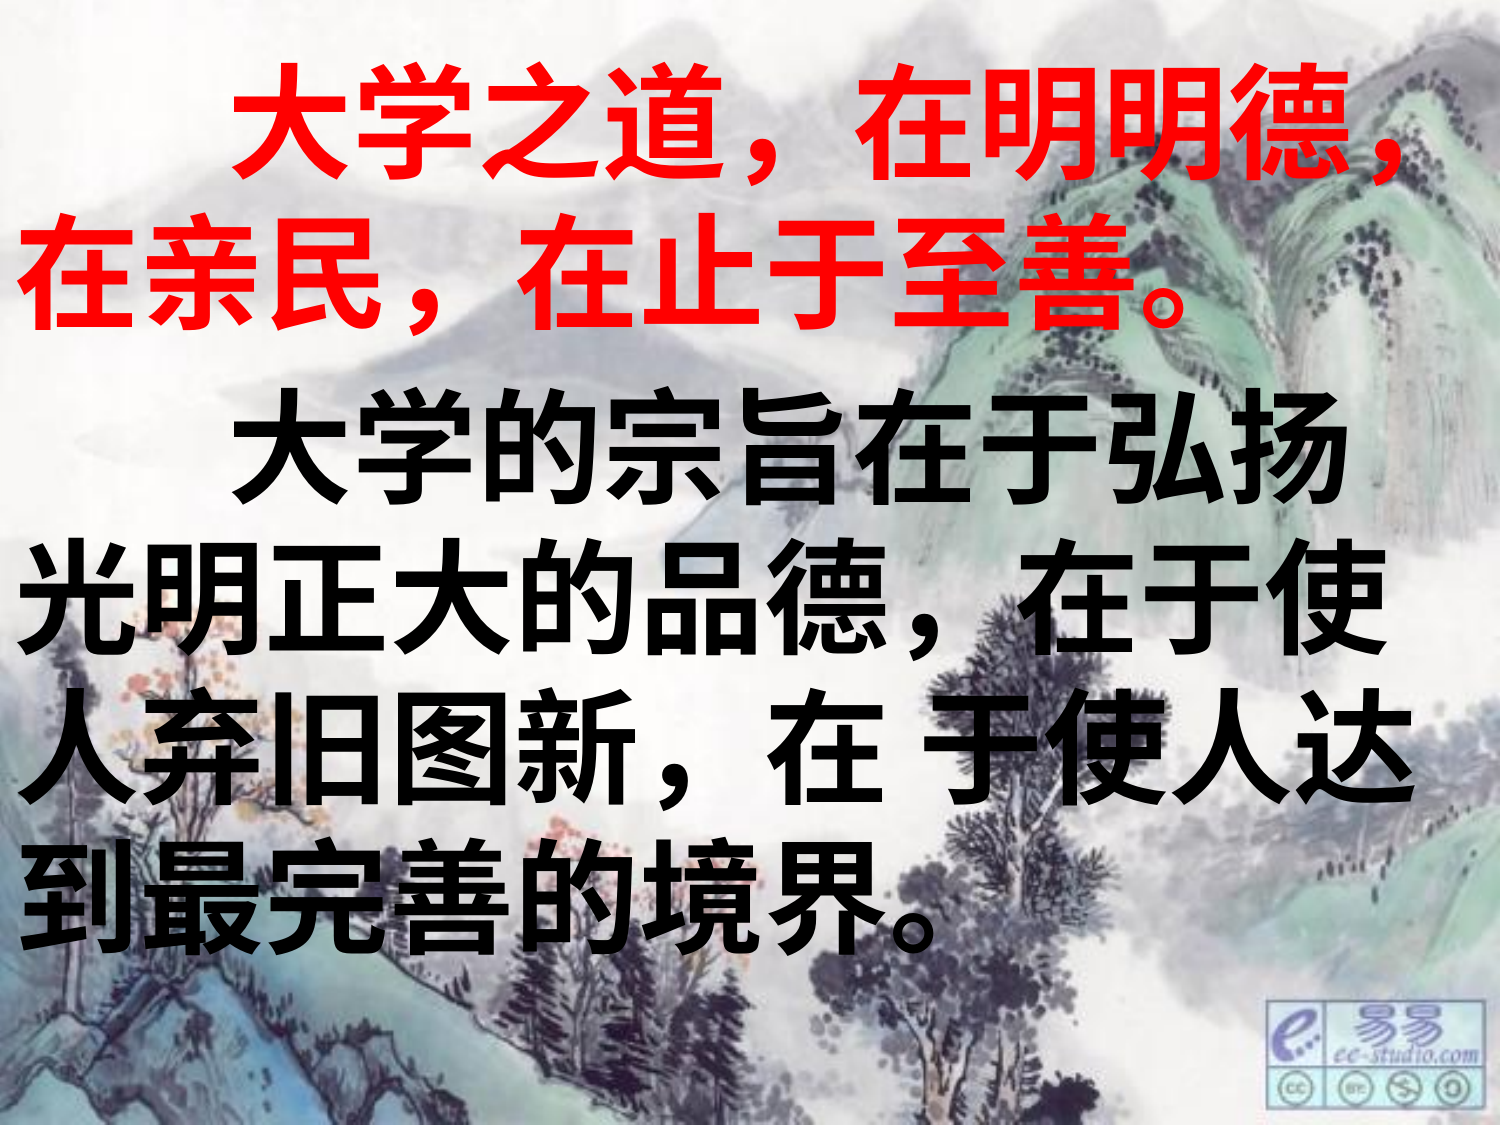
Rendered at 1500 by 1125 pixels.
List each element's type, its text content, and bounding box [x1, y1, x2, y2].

text_box 大学的宗旨在于弘扬光明正大的品德，在于使人弃旧图新，在 于使人达到最完善的境界。 [0, 362, 1475, 978]
text_box 大学之道，在明明德，在亲民，在止于至善。 [0, 37, 1475, 353]
picture [0, 0, 1500, 1125]
